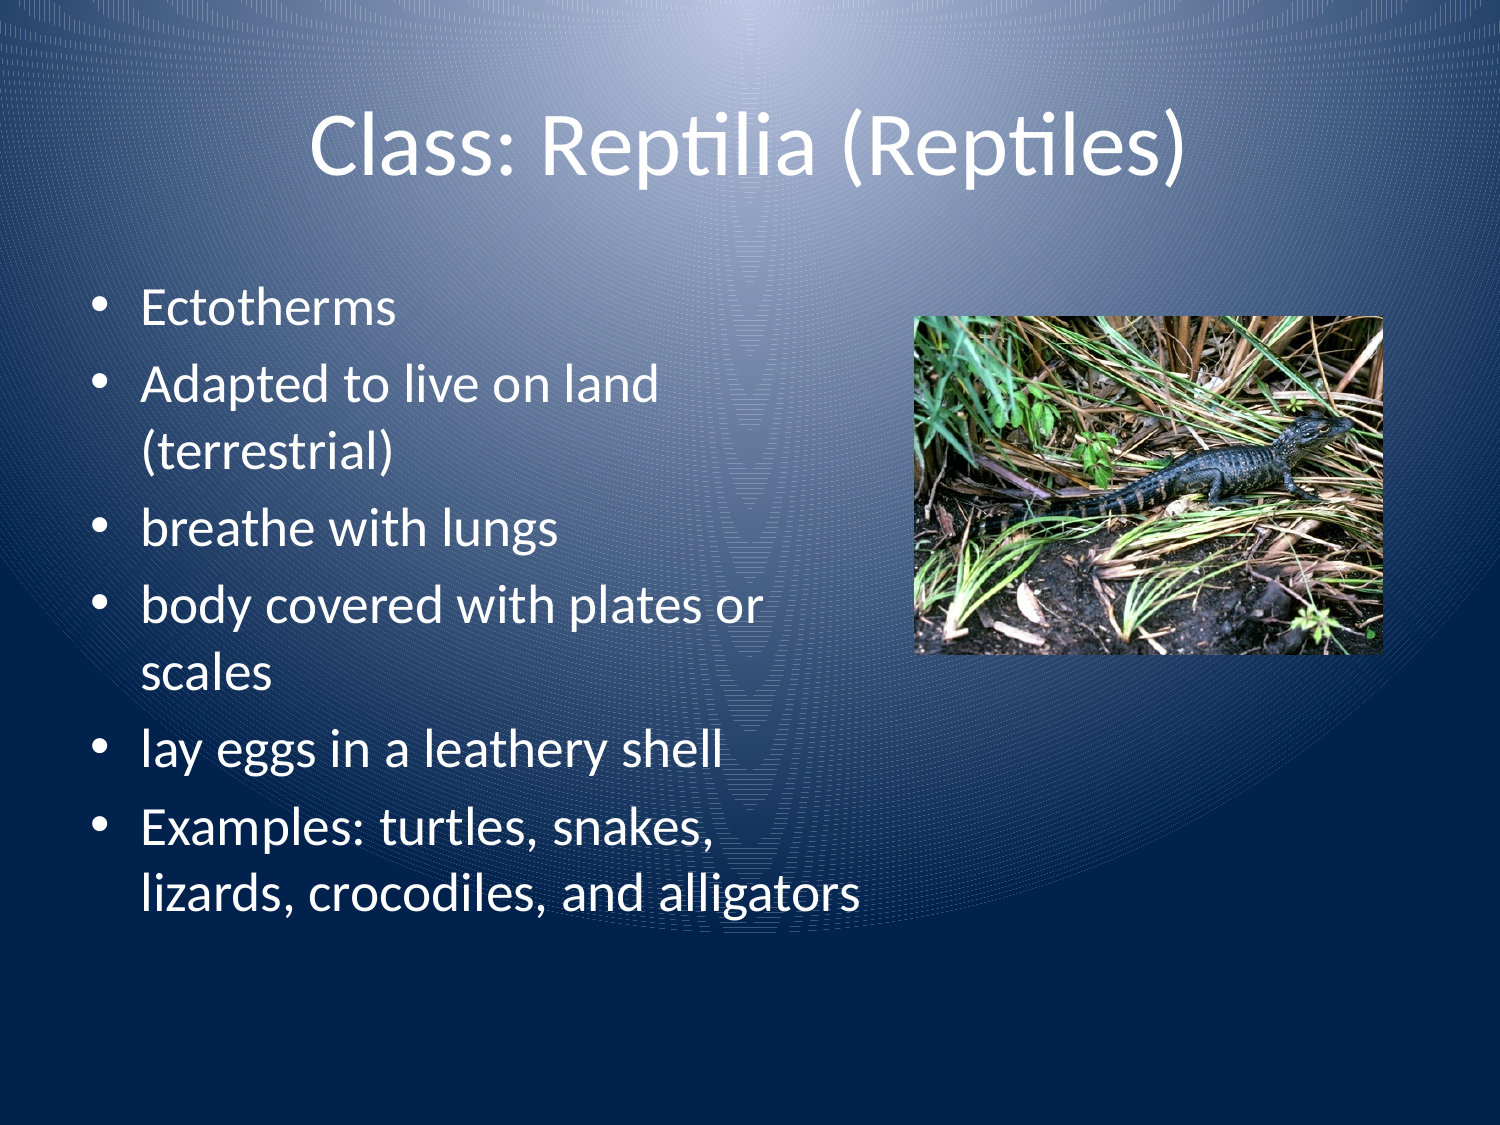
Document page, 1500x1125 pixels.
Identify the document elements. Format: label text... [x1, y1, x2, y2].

title Class: Reptilia (Reptiles) [75, 45, 1425, 233]
picture [913, 316, 1383, 655]
list Ectotherms Adapted to live on land (terrestrial) breathe with lungs body covered with plates or scales lay eggs in a leathery shell Examples: turtles, snakes, lizards, crocodiles, and alligators [75, 262, 879, 1005]
